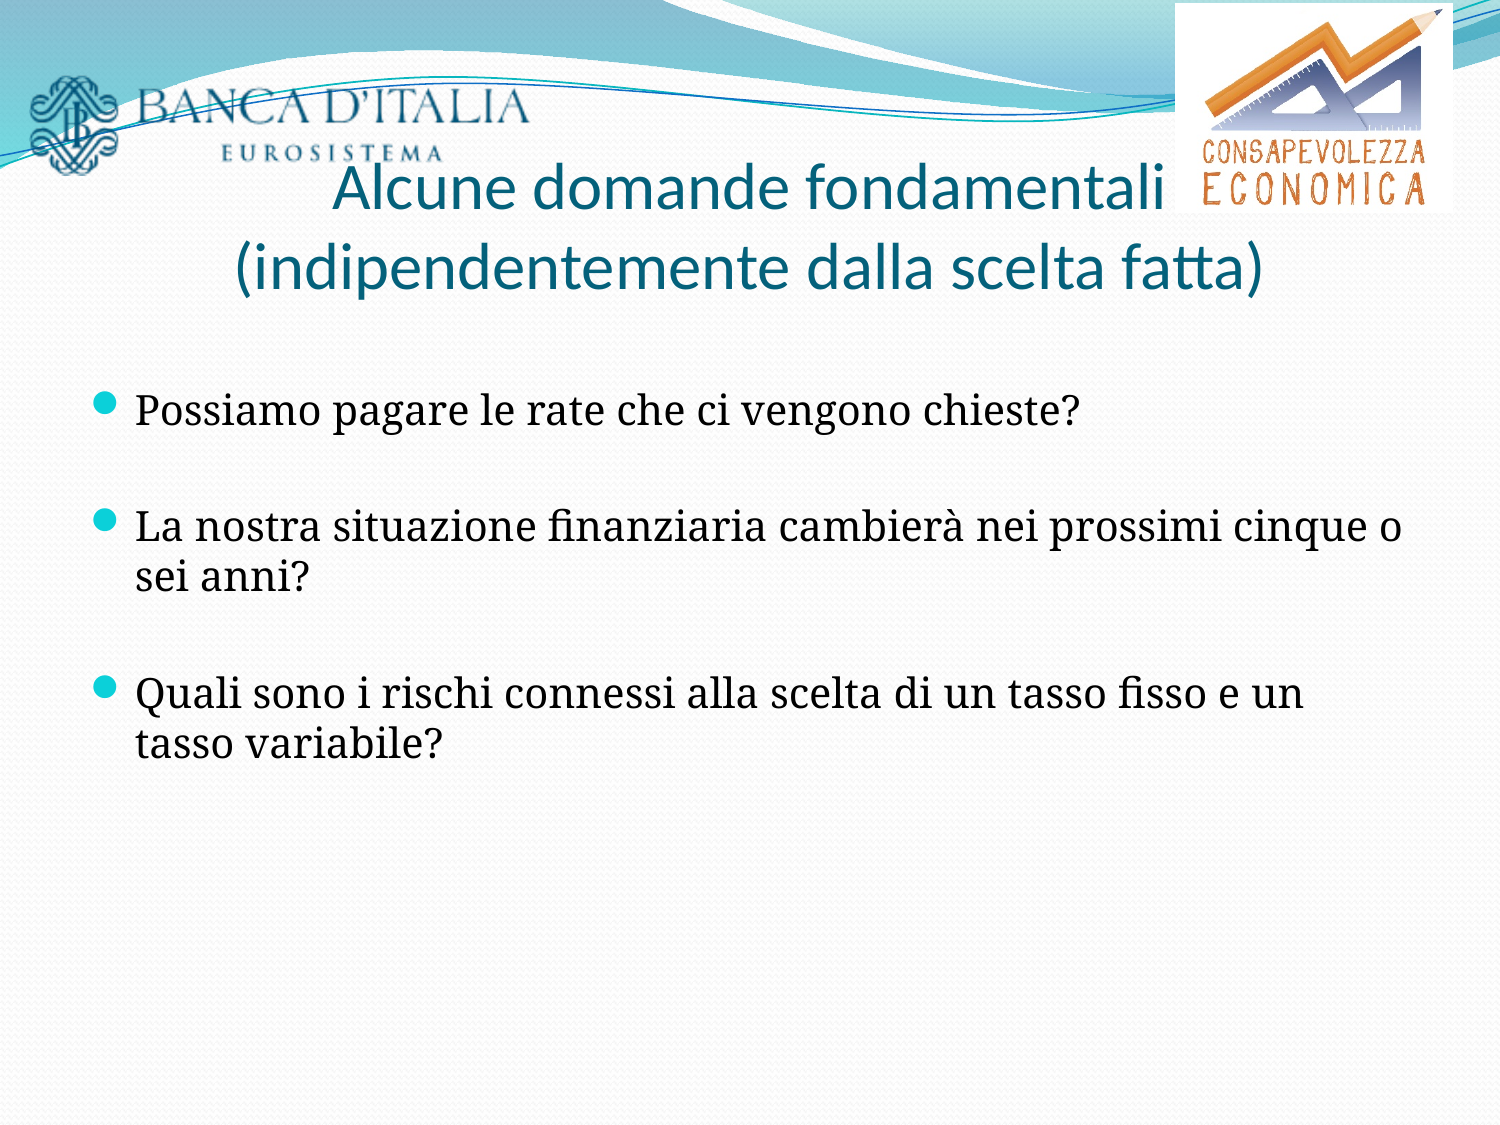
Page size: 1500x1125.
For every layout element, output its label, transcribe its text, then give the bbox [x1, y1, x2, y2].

picture [29, 42, 609, 176]
title Alcune domande fondamentali (indipendentemente dalla scelta fatta) [75, 115, 1425, 304]
list Possiamo pagare le rate che ci vengono chieste? La nostra situazione finanziaria cambierà nei prossimi cinque o sei anni? Quali sono i rischi connessi alla scelta di un tasso fisso e un tasso variabile? [75, 317, 1425, 1038]
picture [1174, 3, 1453, 213]
